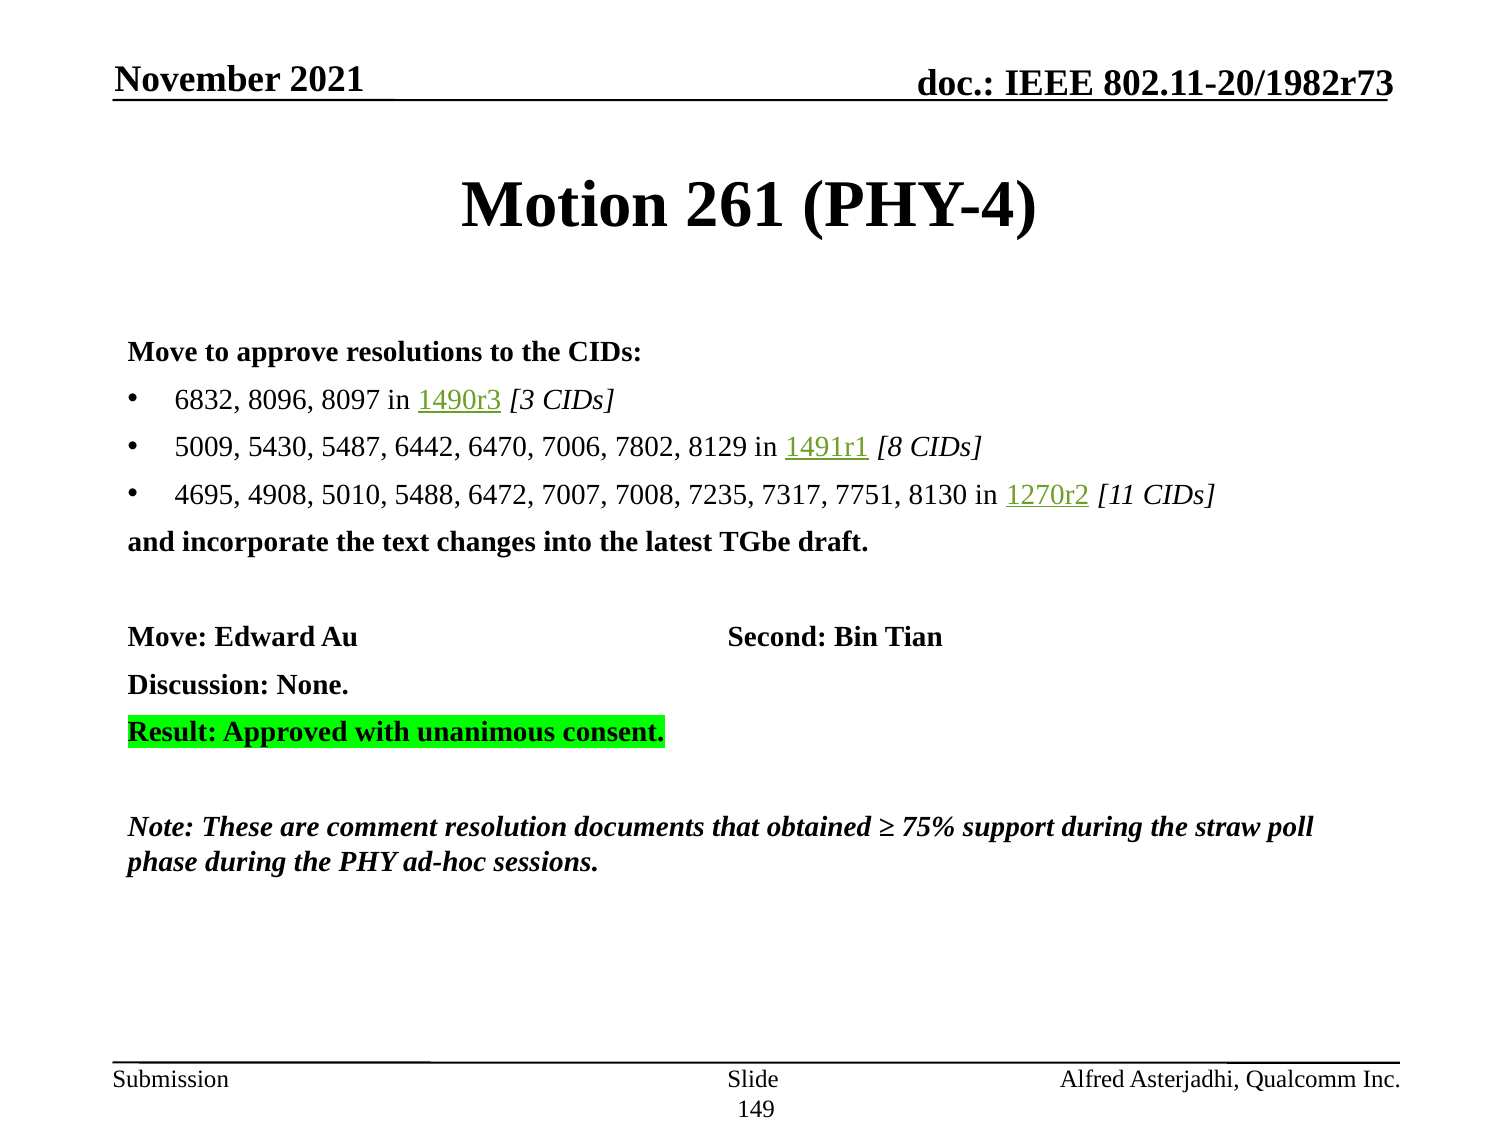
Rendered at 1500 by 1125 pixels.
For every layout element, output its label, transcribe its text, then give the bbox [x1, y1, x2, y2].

footer Alfred Asterjadhi, Qualcomm Inc. [878, 1061, 1402, 1093]
title Motion 261 (PHY-4) [112, 112, 1388, 288]
list Move to approve resolutions to the CIDs: 6832, 8096, 8097 in 1490r3 [3 CIDs] 5009, 5430, 5487, 6442, 6470, 7006, 7802, 8129 in 1491r1 [8 CIDs] 4695, 4908, 5010, 5488, 6472, 7007, 7008, 7235, 7317, 7751, 8130 in 1270r2 [11 CIDs] and incorporate the text changes into the latest TGbe draft. Move: Edward Au Second: Bin Tian Discussion: None. Result: Approved with unanimous consent. Note: These are comment resolution documents that obtained ≥ 75% support during the straw poll phase during the PHY ad-hoc sessions. [112, 324, 1388, 1063]
slide_number Slide 149 [712, 1061, 800, 1123]
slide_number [114, 54, 423, 100]
